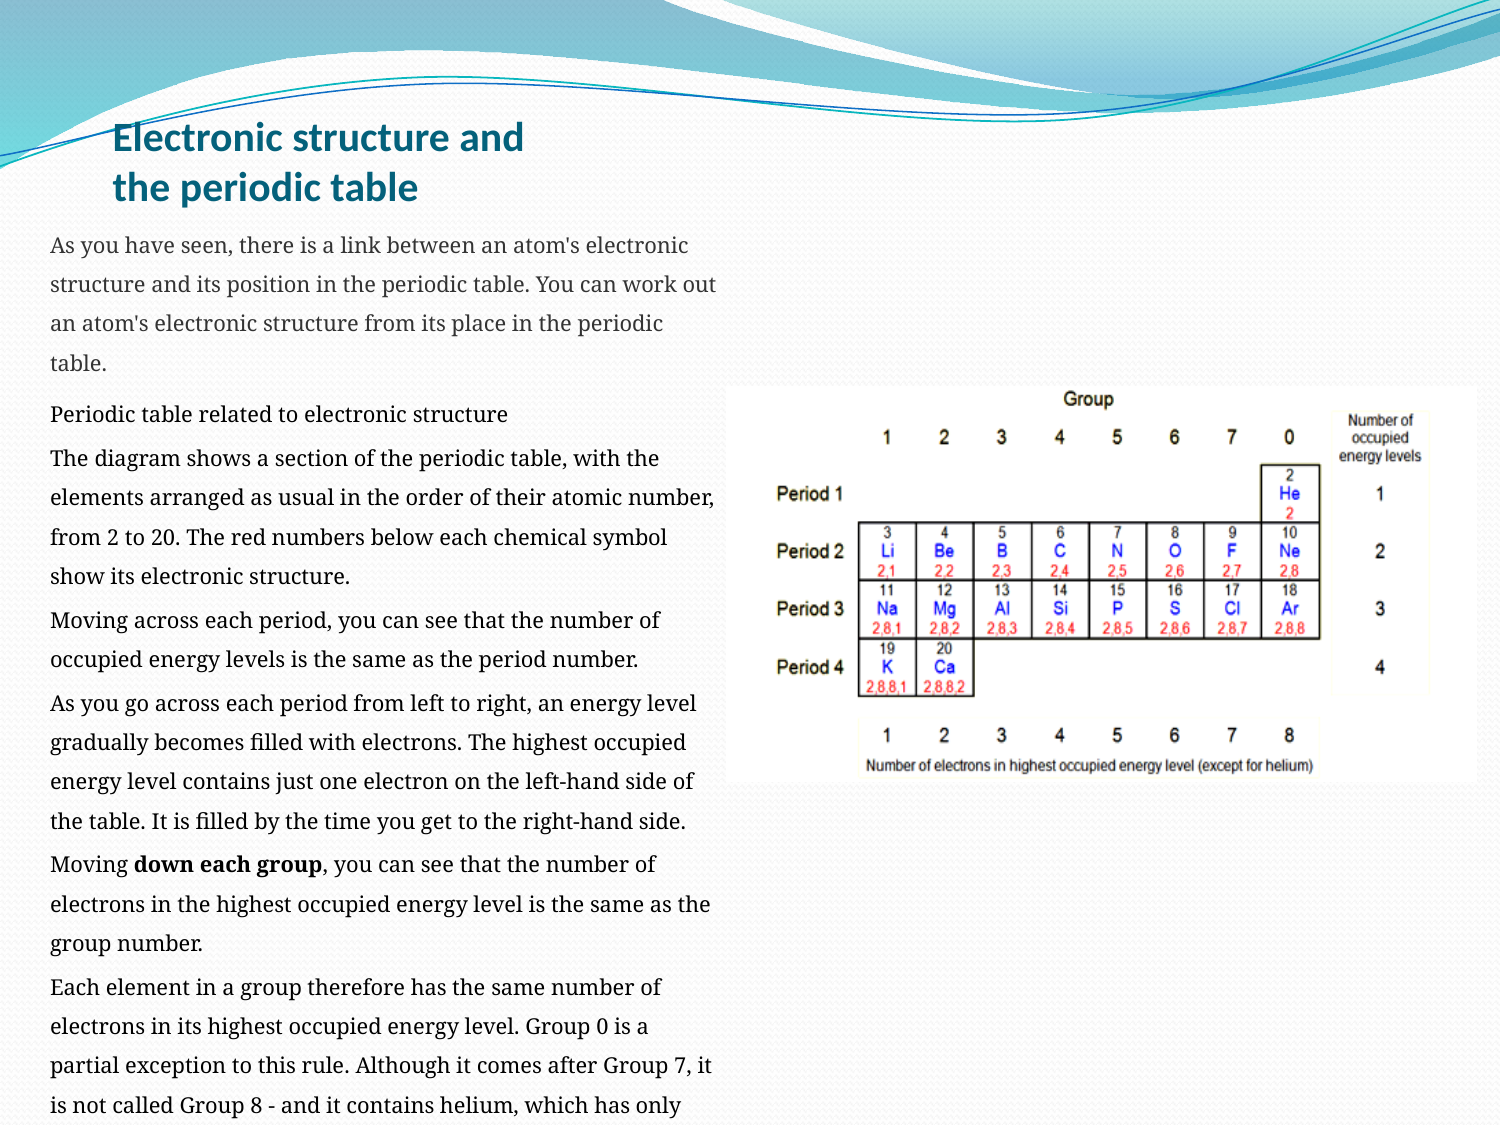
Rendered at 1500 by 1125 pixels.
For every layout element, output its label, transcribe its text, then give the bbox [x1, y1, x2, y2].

title Electronic structure and the periodic table [112, 58, 563, 210]
list As you have seen, there is a link between an atom's electronic structure and its position in the periodic table. You can work out an atom's electronic structure from its place in the periodic table. Periodic table related to electronic structure The diagram shows a section of the periodic table, with the elements arranged as usual in the order of their atomic number, from 2 to 20. The red numbers below each chemical symbol show its electronic structure. Moving across each period, you can see that the number of occupied energy levels is the same as the period number. As you go across each period from left to right, an energy level gradually becomes filled with electrons. The highest occupied energy level contains just one electron on the left-hand side of the table. It is filled by the time you get to the right-hand side. Moving down each group, you can see that the number of electrons in the highest occupied energy level is the same as the group number. Each element in a group therefore has the same number of electrons in its highest occupied energy level. Group 0 is a partial exception to this rule. Although it comes after Group 7, it is not called Group 8 - and it contains helium, which has only two electrons in its outer shell. [46, 210, 727, 1102]
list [726, 386, 1477, 782]
